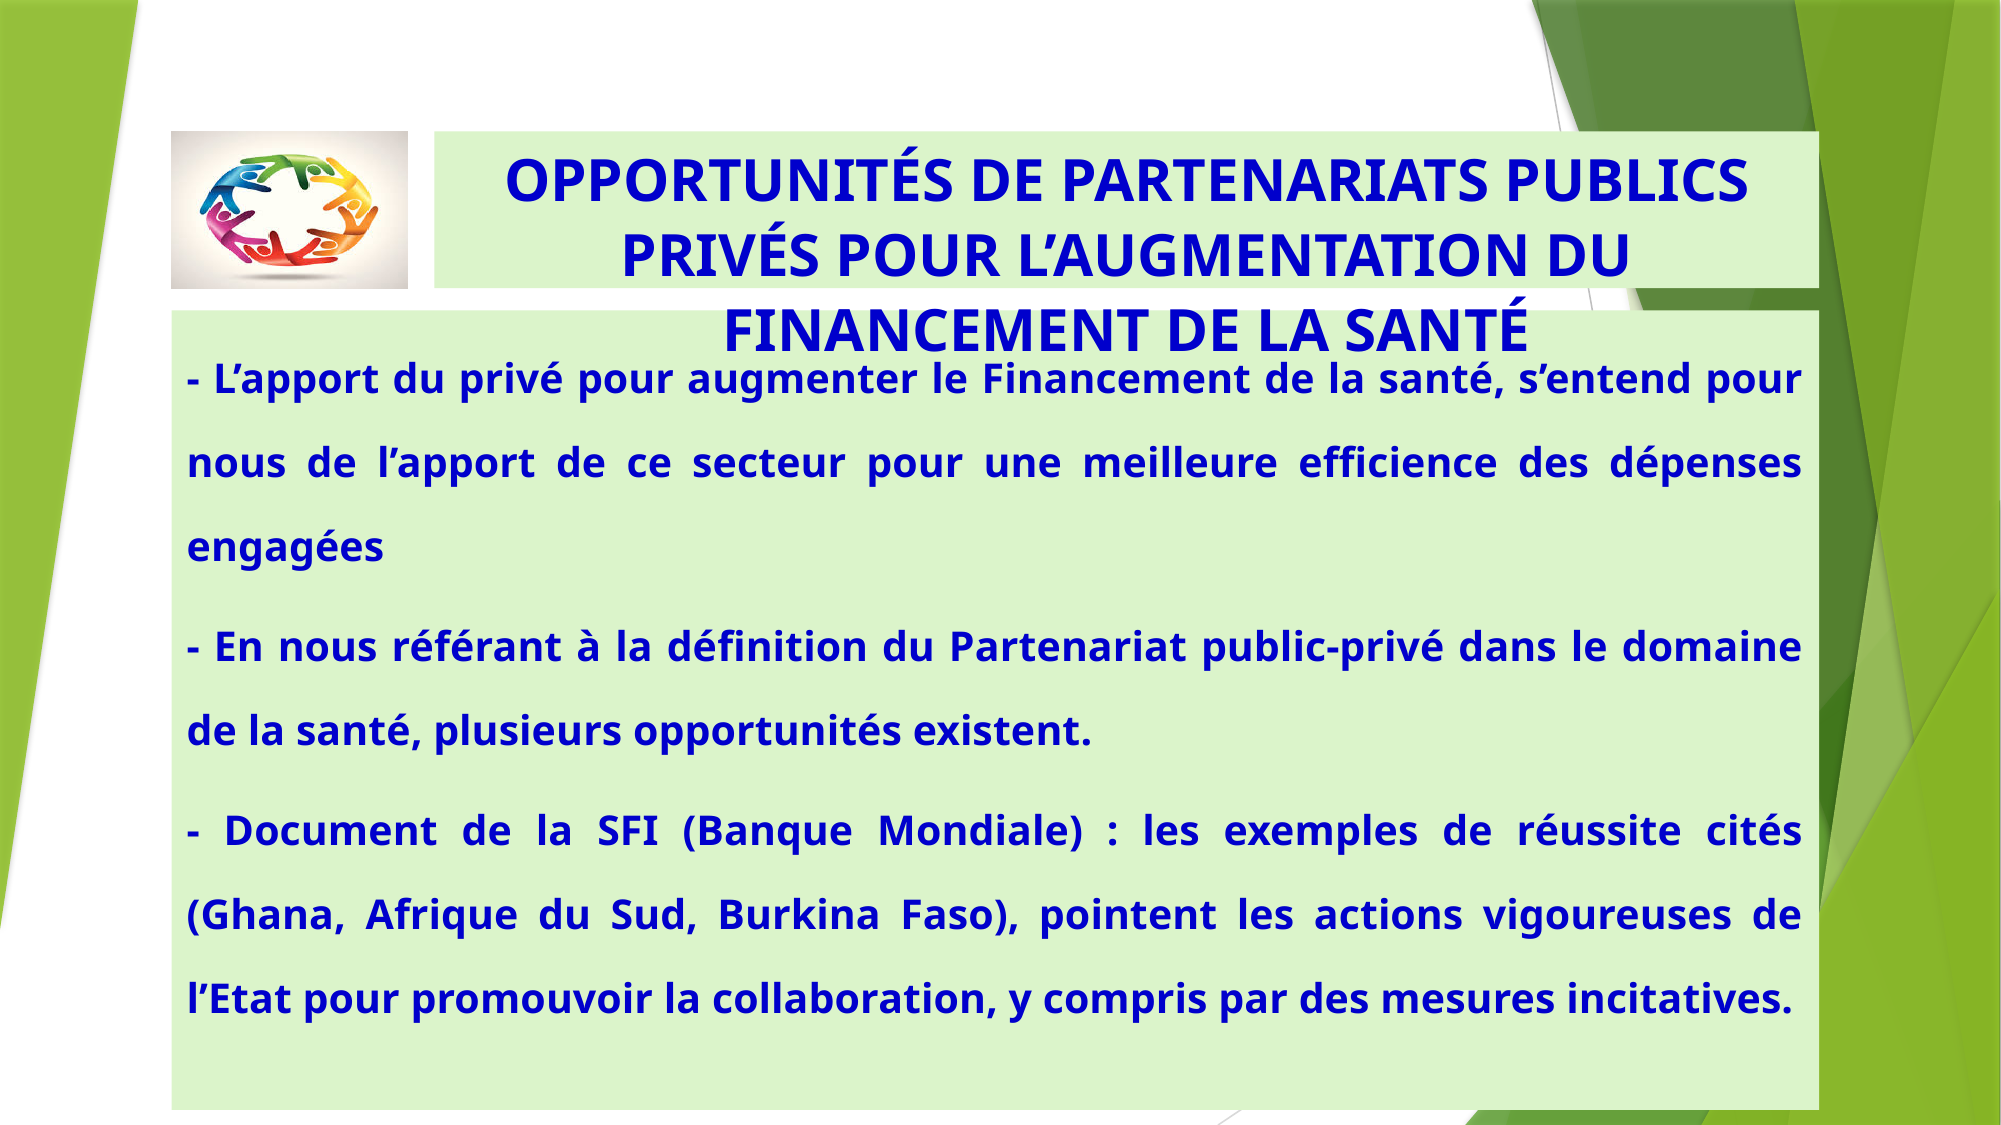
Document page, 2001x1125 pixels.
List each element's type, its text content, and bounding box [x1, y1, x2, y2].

text_box Opportunités de partenariats publics privés pour l’augmentation du financement de la santé [434, 131, 1820, 289]
subtitle - L’apport du privé pour augmenter le Financement de la santé, s’entend pour nous de l’apport de ce secteur pour une meilleure efficience des dépenses engagées - En nous référant à la définition du Partenariat public-privé dans le domaine de la santé, plusieurs opportunités existent. - Document de la SFI (Banque Mondiale) : les exemples de réussite cités (Ghana, Afrique du Sud, Burkina Faso), pointent les actions vigoureuses de l’Etat pour promouvoir la collaboration, y compris par des mesures incitatives. [171, 310, 1820, 1110]
picture [171, 130, 409, 289]
